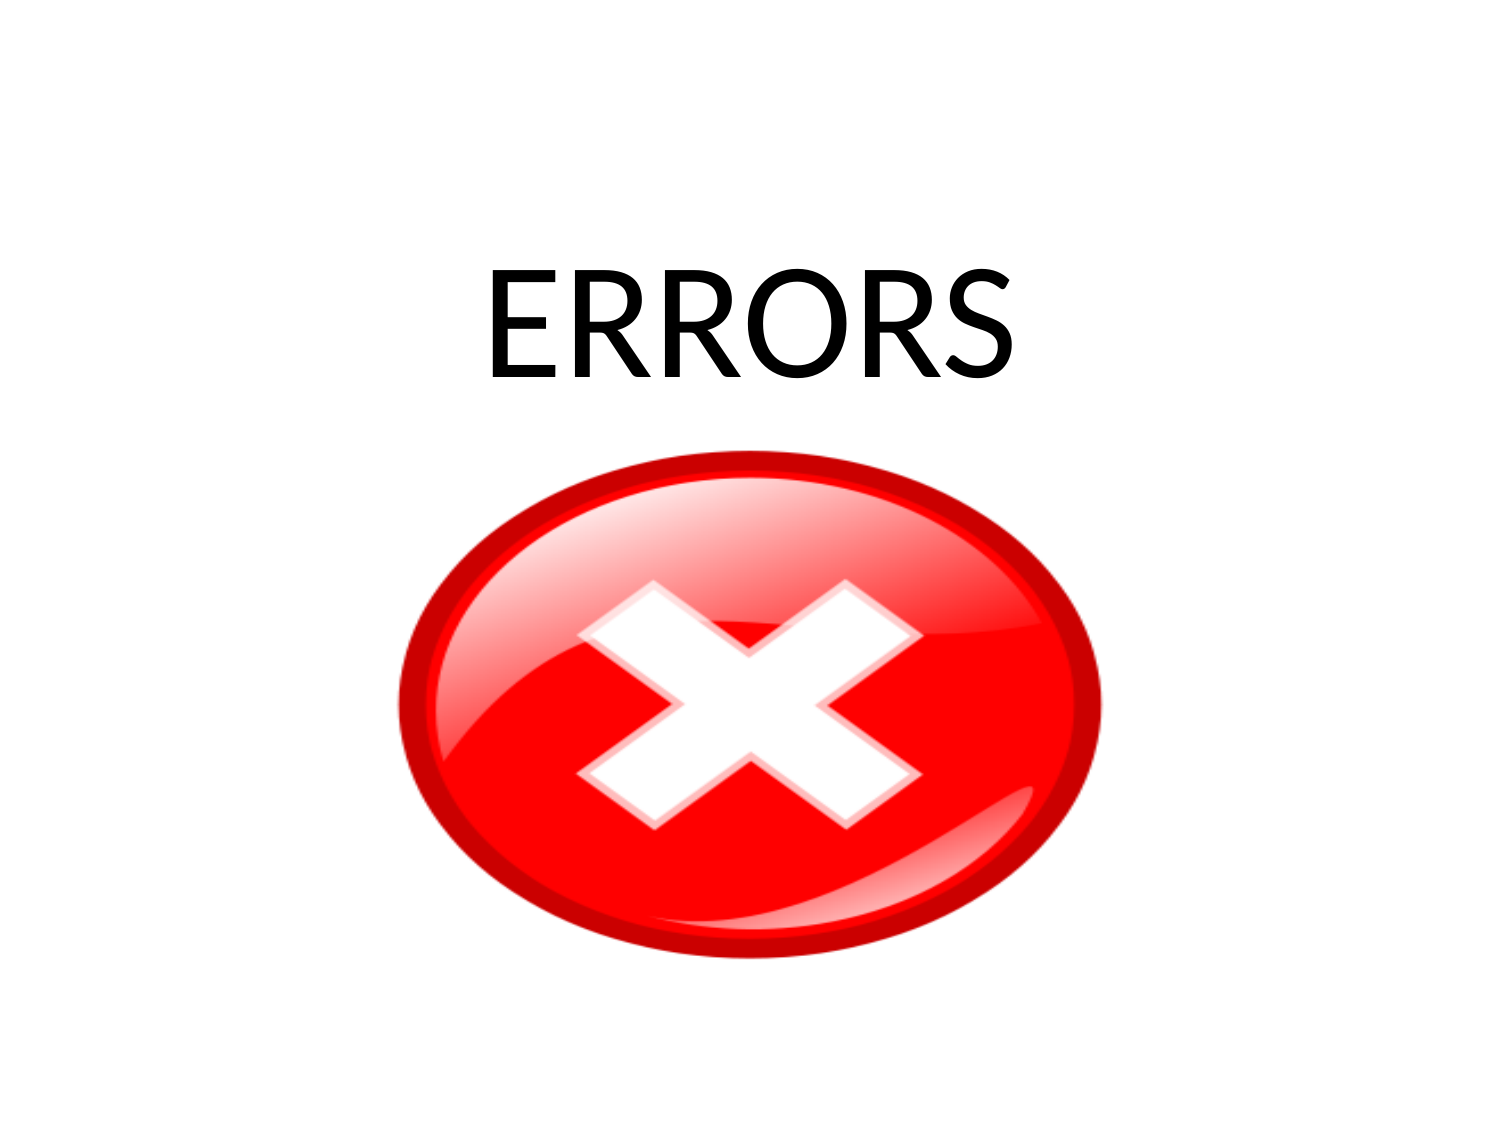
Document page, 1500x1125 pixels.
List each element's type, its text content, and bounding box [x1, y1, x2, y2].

title ERRORS [112, 140, 1388, 591]
picture [374, 433, 1132, 979]
